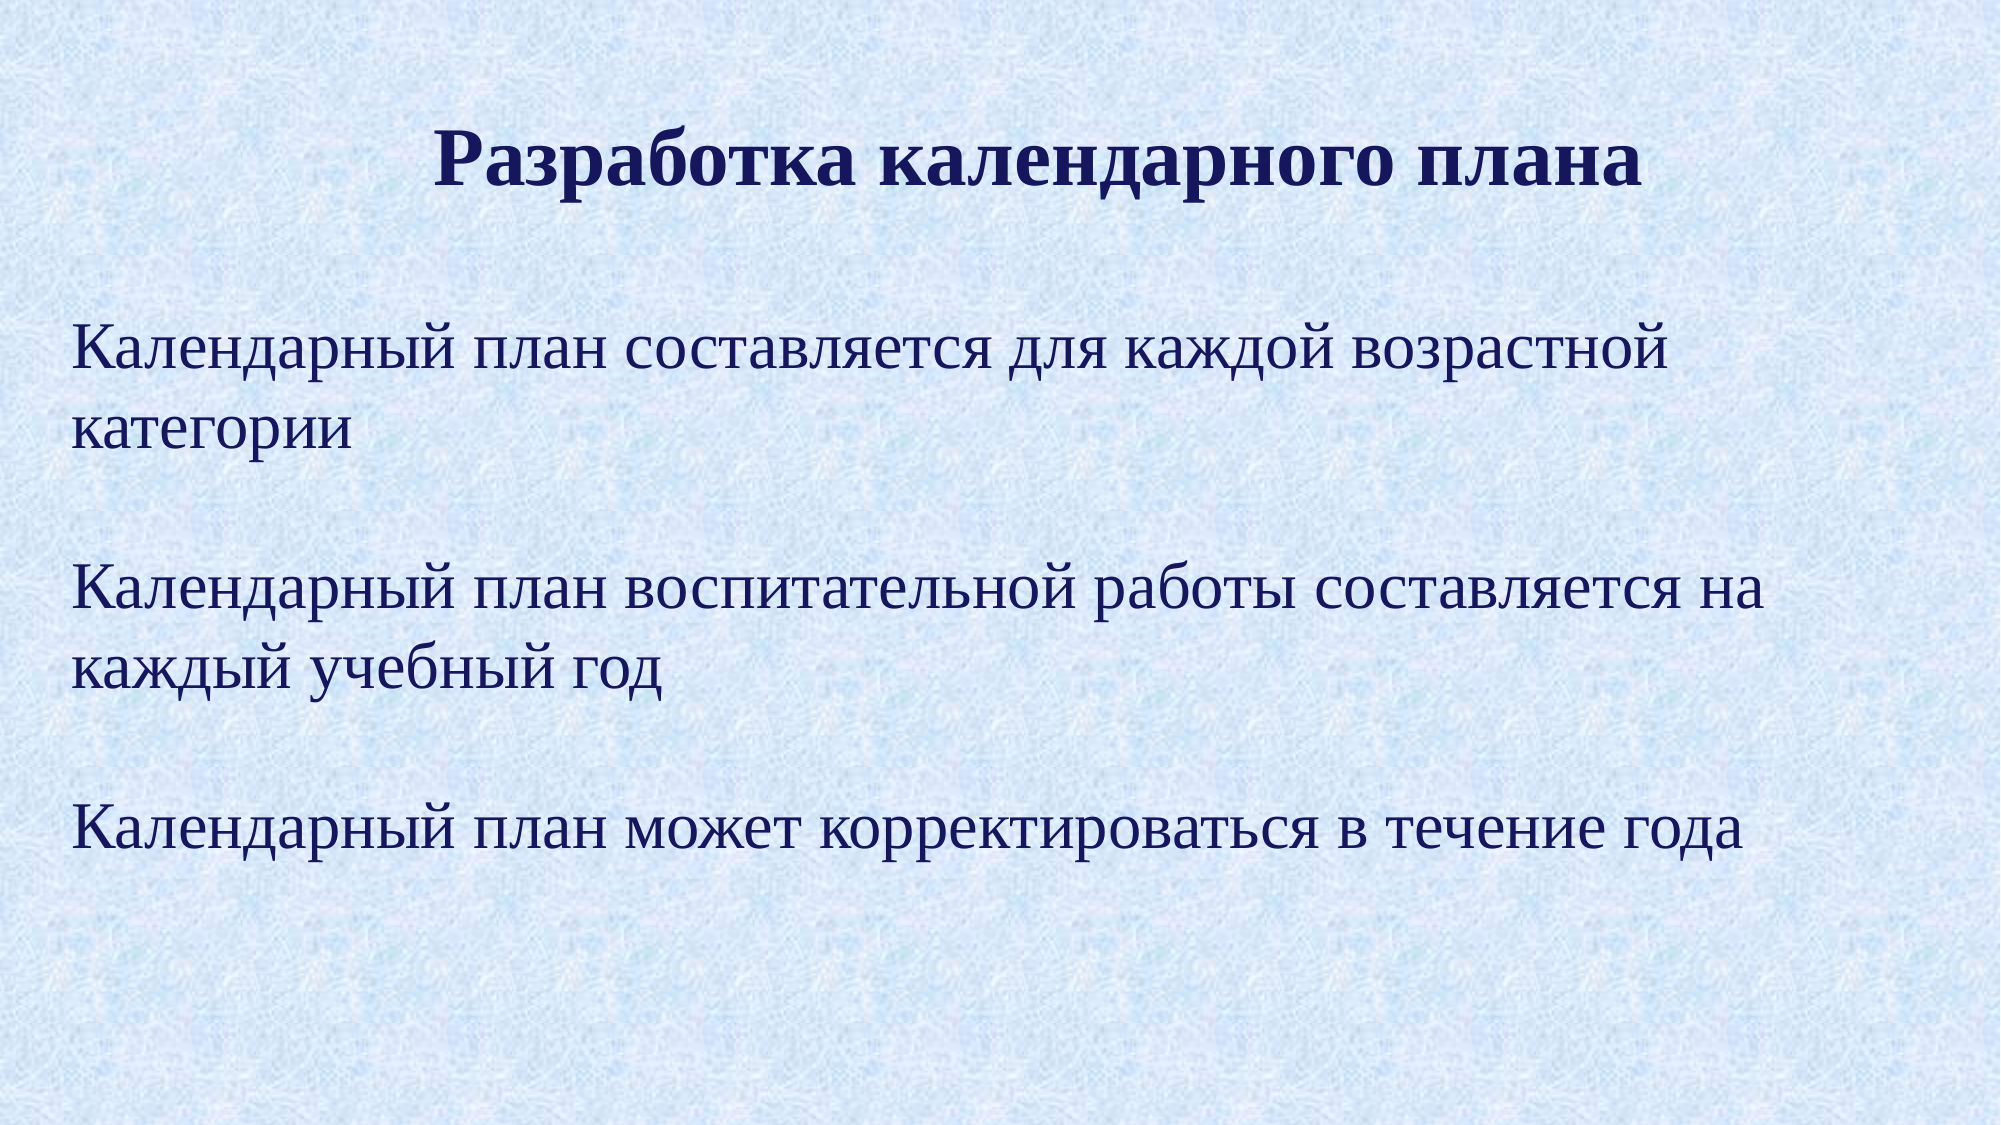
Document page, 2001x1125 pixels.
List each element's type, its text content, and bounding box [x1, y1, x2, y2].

text_box Календарный план составляется для каждой возрастной категории Календарный план воспитательной работы составляется на каждый учебный год Календарный план может корректироваться в течение года [56, 294, 1960, 870]
text_box Разработка календарного плана [418, 94, 1659, 210]
picture [0, 0, 2001, 1125]
